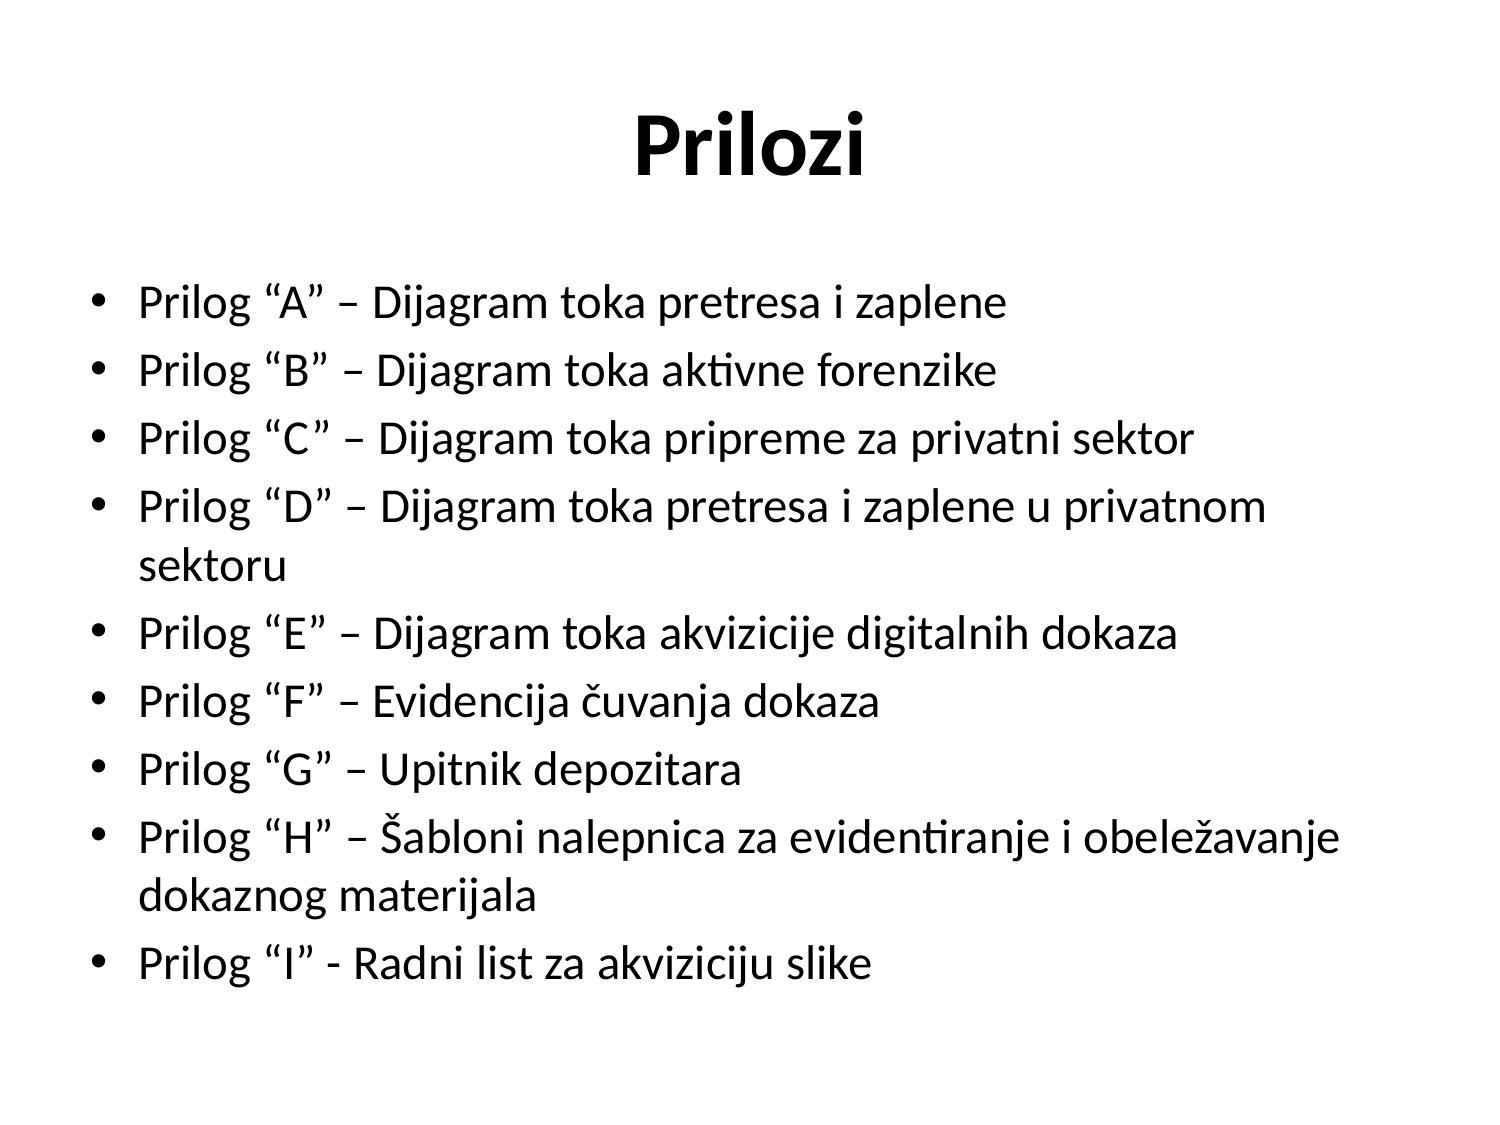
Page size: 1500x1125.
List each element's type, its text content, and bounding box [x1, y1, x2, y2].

list Prilog “A” – Dijagram toka pretresa i zaplene Prilog “B” – Dijagram toka aktivne forenzike Prilog “C” – Dijagram toka pripreme za privatni sektor Prilog “D” – Dijagram toka pretresa i zaplene u privatnom sektoru Prilog “E” – Dijagram toka akvizicije digitalnih dokaza Prilog “F” – Evidencija čuvanja dokaza Prilog “G” – Upitnik depozitara Prilog “H” – Šabloni nalepnica za evidentiranje i obeležavanje dokaznog materijala Prilog “I” - Radni list za akviziciju slike [75, 262, 1425, 1005]
title Prilozi [75, 45, 1425, 233]
